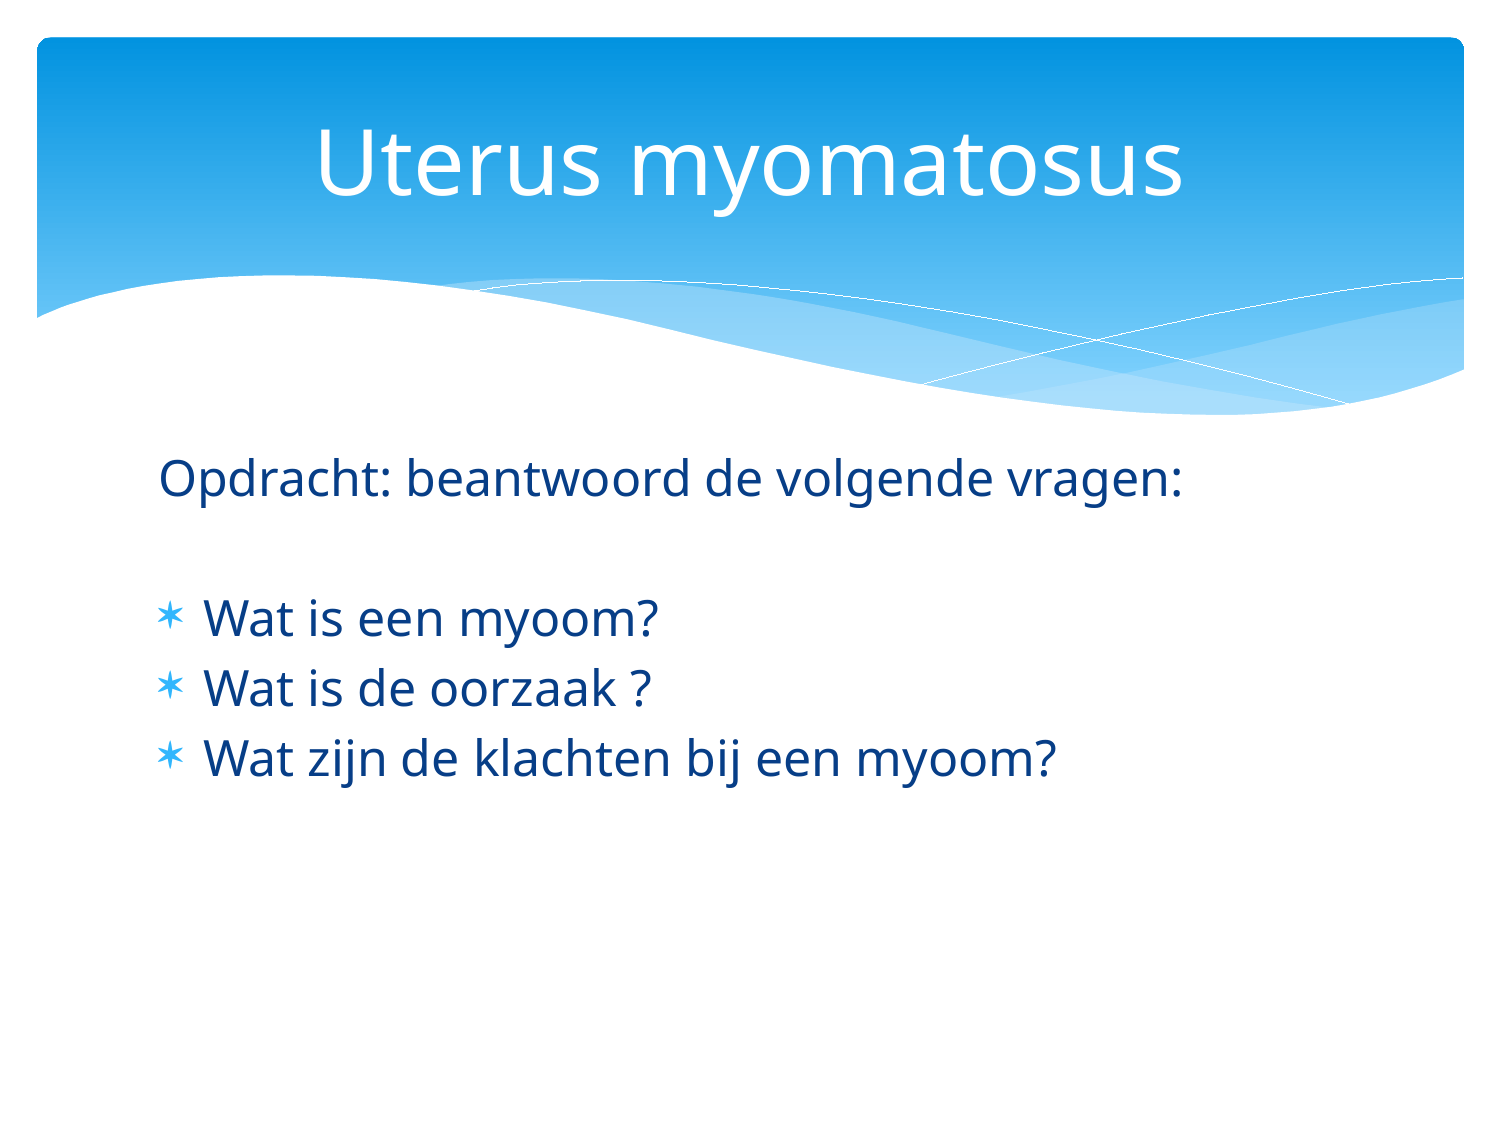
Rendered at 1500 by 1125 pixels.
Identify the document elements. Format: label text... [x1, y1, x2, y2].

title Uterus myomatosus [75, 55, 1425, 261]
list Opdracht: beantwoord de volgende vragen: Wat is een myoom? Wat is de oorzaak ? Wat zijn de klachten bij een myoom? [143, 438, 1359, 1005]
